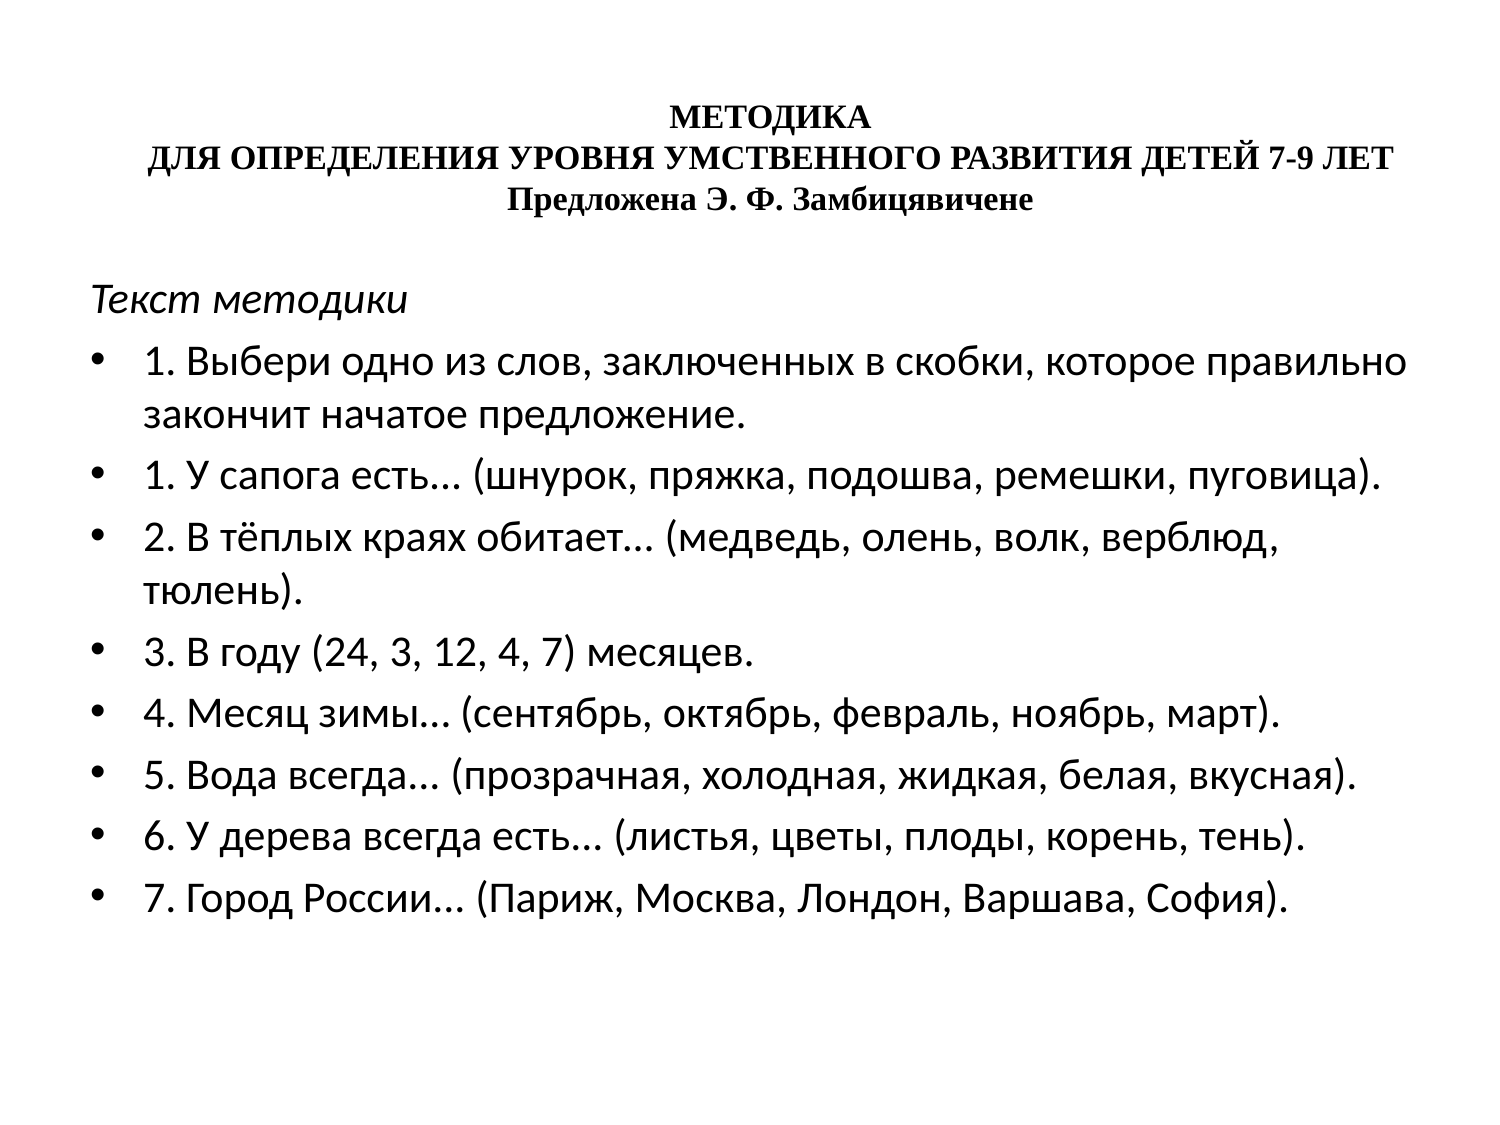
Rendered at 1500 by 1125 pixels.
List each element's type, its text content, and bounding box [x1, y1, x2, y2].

title МЕТОДИКА ДЛЯ ОПРЕДЕЛЕНИЯ УРОВНЯ УМСТВЕННОГО РАЗВИТИЯ ДЕТЕЙ 7-9 ЛЕТ Предложена Э. Ф. Замбицявичене [64, 45, 1425, 268]
list Текст методики 1. Выбери одно из слов, заключенных в скобки, которое правильно закончит начатое предложение. 1. У сапога есть... (шнурок, пряжка, подошва, ремешки, пуговица). 2. В тёплых краях обитает... (медведь, олень, волк, верблюд, тюлень). 3. В году (24, 3, 12, 4, 7) месяцев. 4. Месяц зимы… (сентябрь, октябрь, февраль, ноябрь, март). 5. Вода всегда... (прозрачная, холодная, жидкая, белая, вкусная). 6. У дерева всегда есть... (листья, цветы, плоды, корень, тень). 7. Город России... (Париж, Москва, Лондон, Варшава, София). [75, 262, 1425, 1005]
